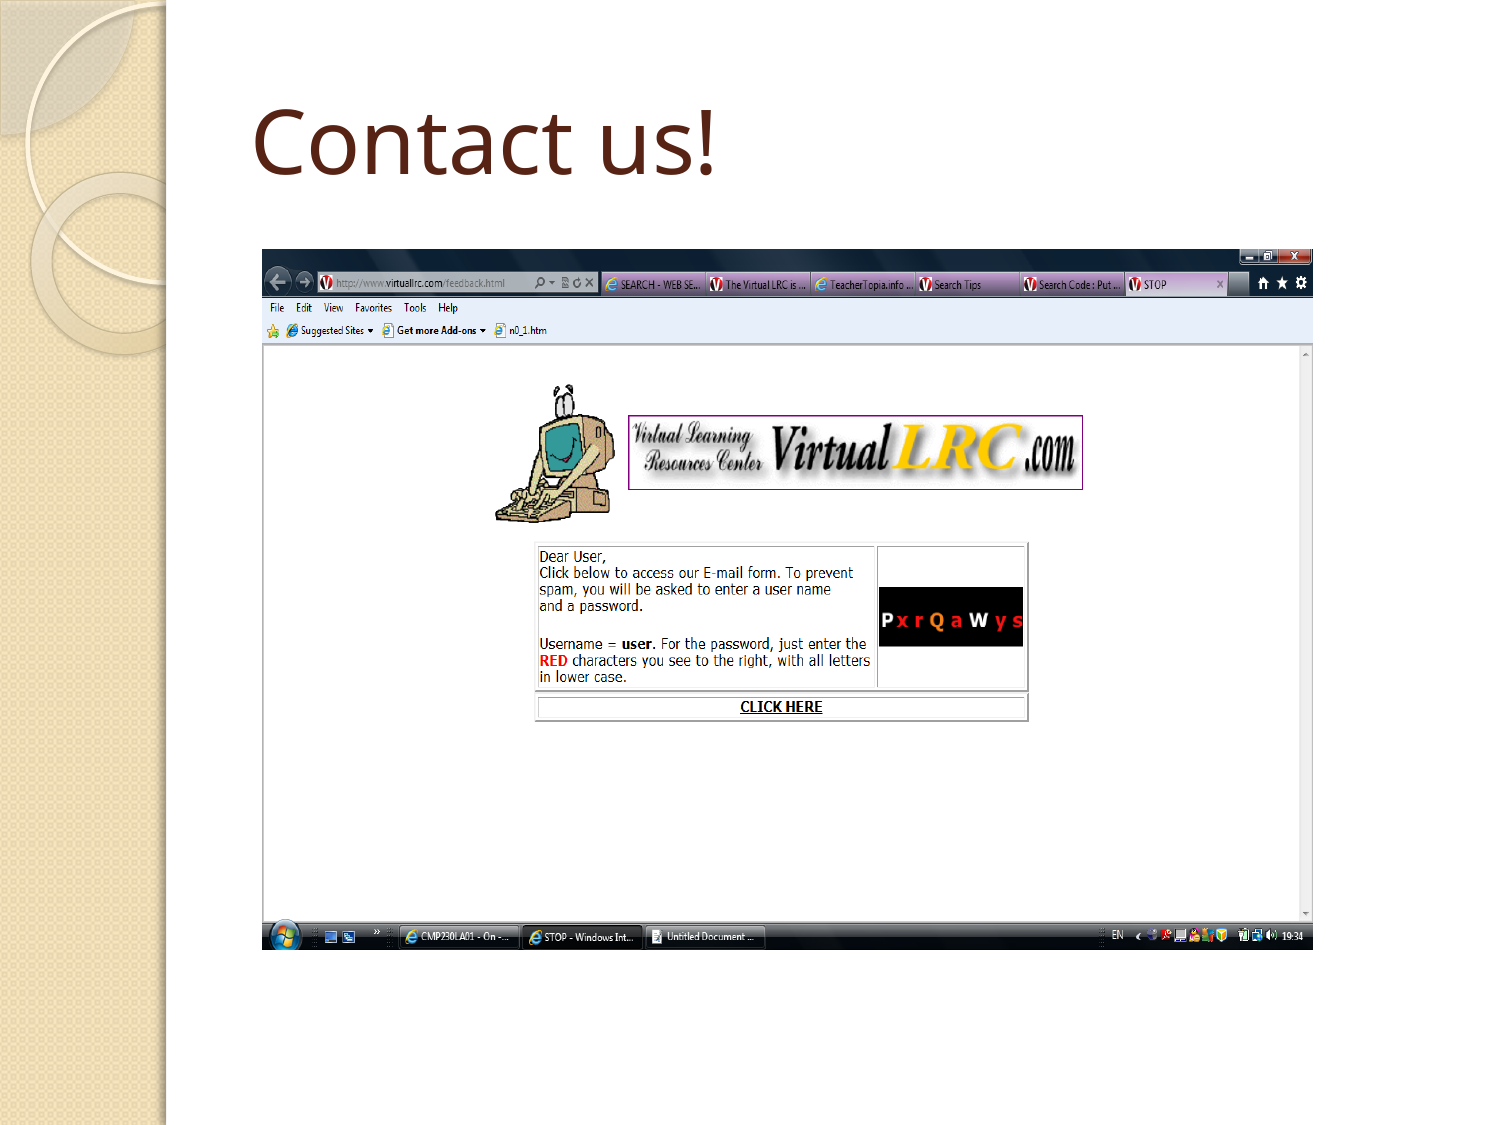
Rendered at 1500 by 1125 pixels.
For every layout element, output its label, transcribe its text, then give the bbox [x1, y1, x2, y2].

title Contact us! [235, 45, 1466, 233]
picture [262, 249, 1313, 951]
